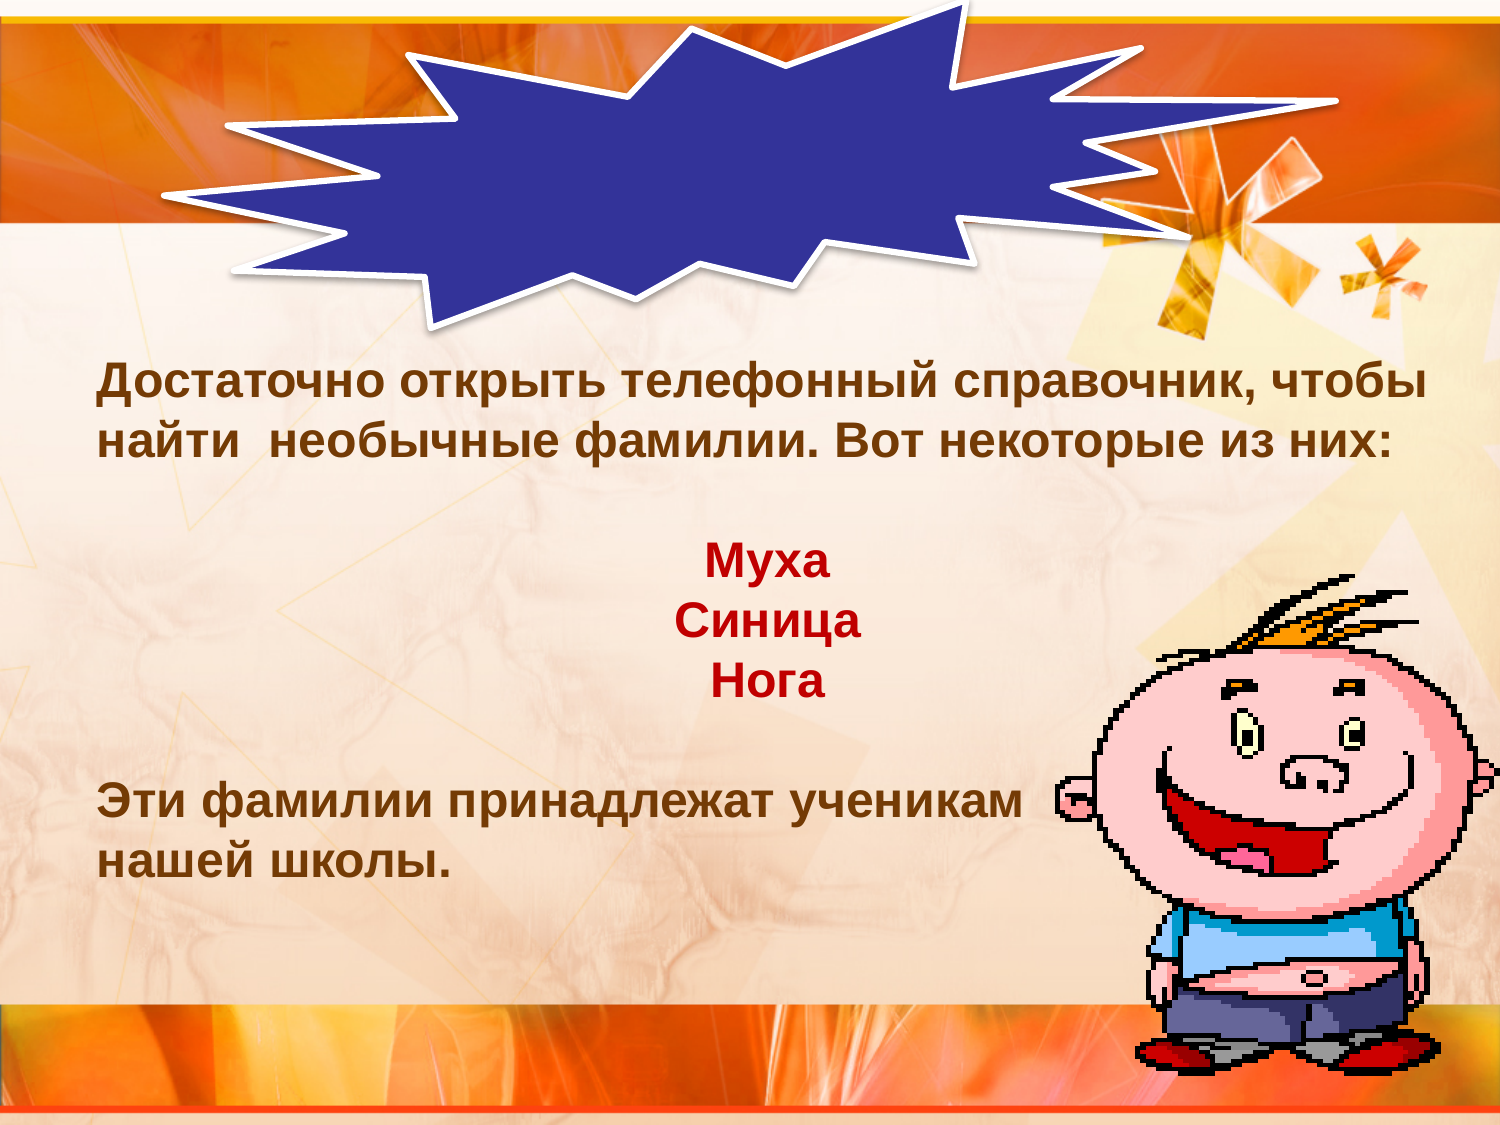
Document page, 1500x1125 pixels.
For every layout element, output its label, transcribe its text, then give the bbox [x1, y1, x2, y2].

text_box [160, 0, 1340, 331]
picture [0, 0, 1500, 1125]
text_box Достаточно открыть телефонный справочник, чтобы найти необычные фамилии. Вот некоторые из них: Муха Синица Нога Эти фамилии принадлежат ученикам нашей школы. [82, 339, 1454, 895]
